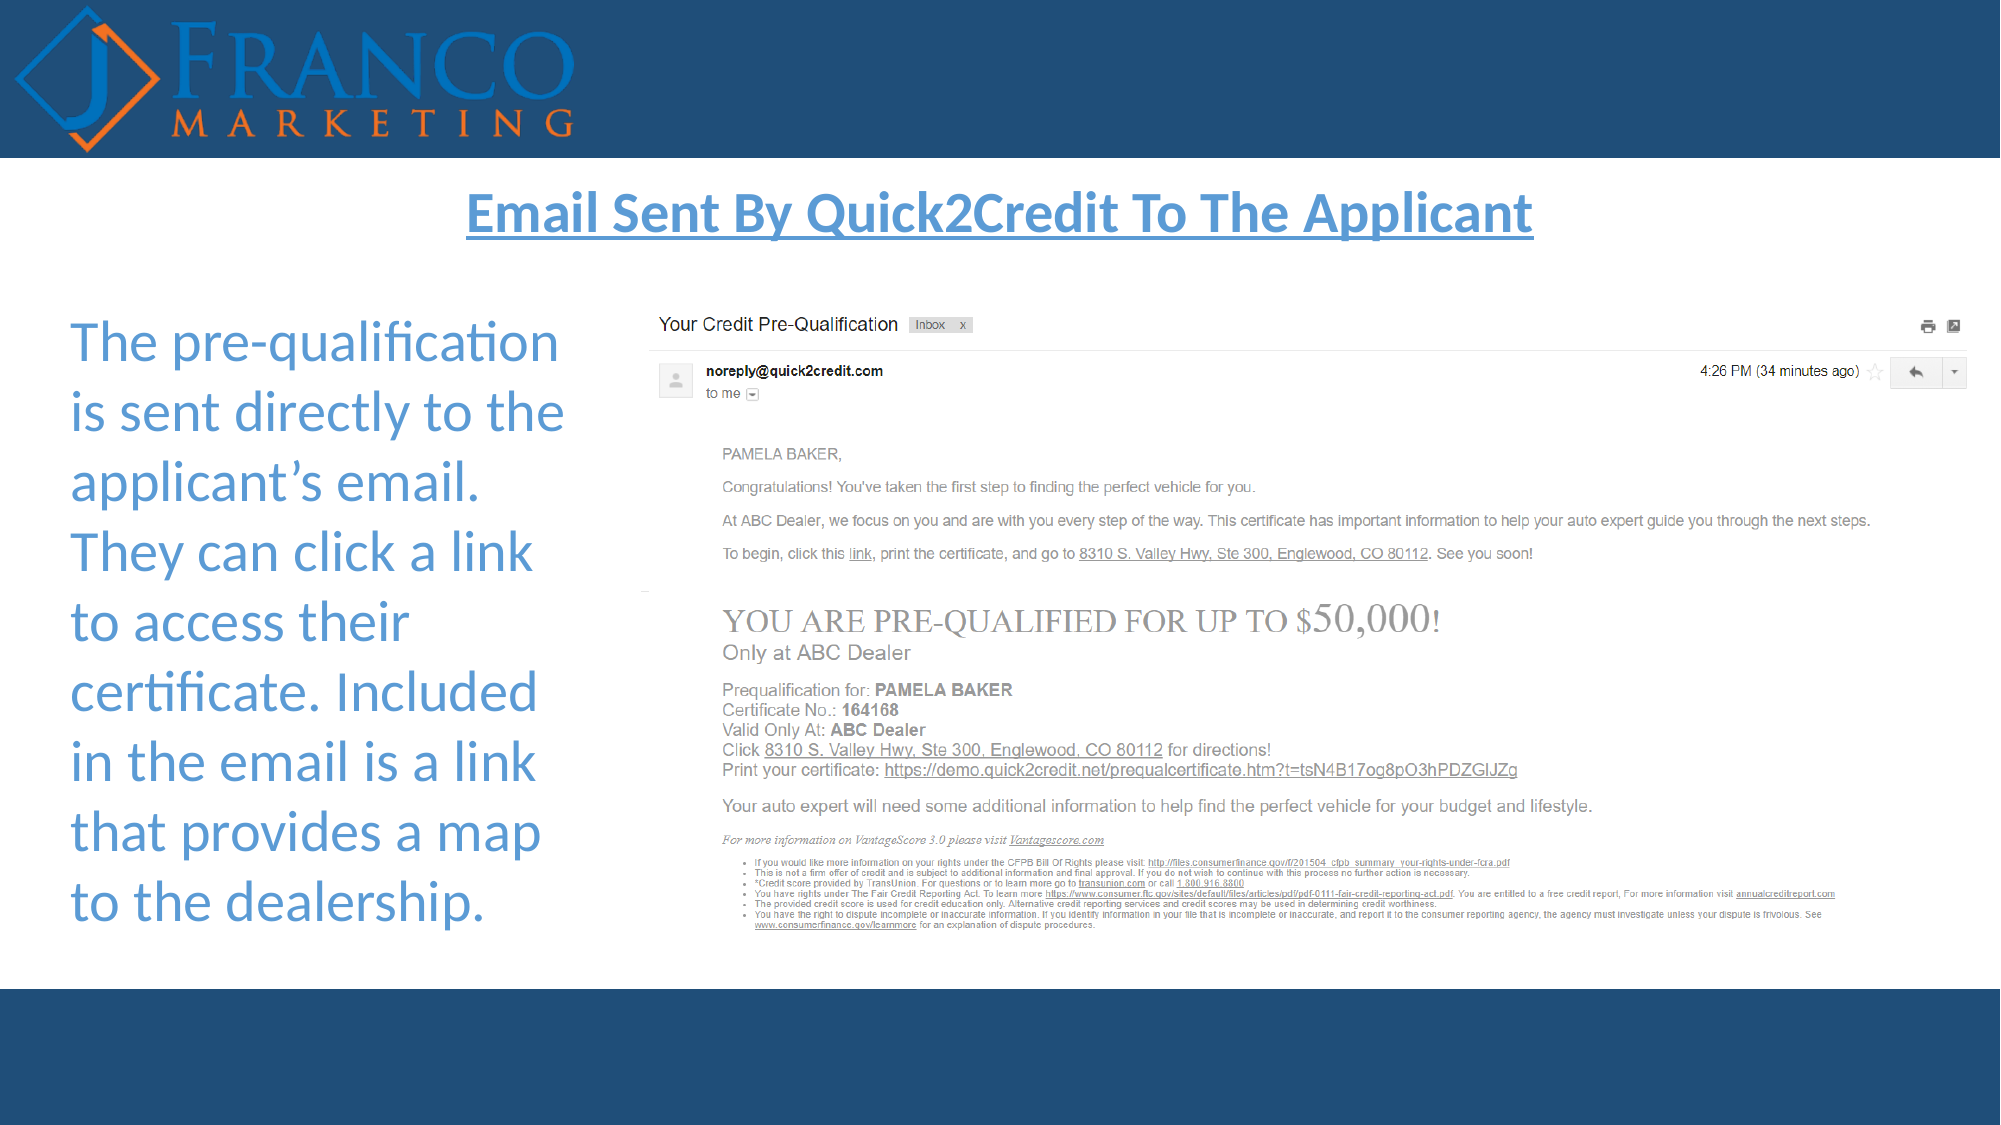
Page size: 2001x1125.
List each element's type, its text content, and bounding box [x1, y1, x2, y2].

picture [14, 5, 574, 153]
text_box [0, 0, 2000, 158]
text_box [0, 989, 2000, 1125]
text_box The pre-qualification is sent directly to the applicant’s email. They can click a link to access their certificate. Included in the email is a link that provides a map to the dealership. [55, 295, 593, 941]
picture [641, 300, 1973, 950]
text_box Email Sent By Quick2Credit To The Applicant [451, 166, 1549, 252]
